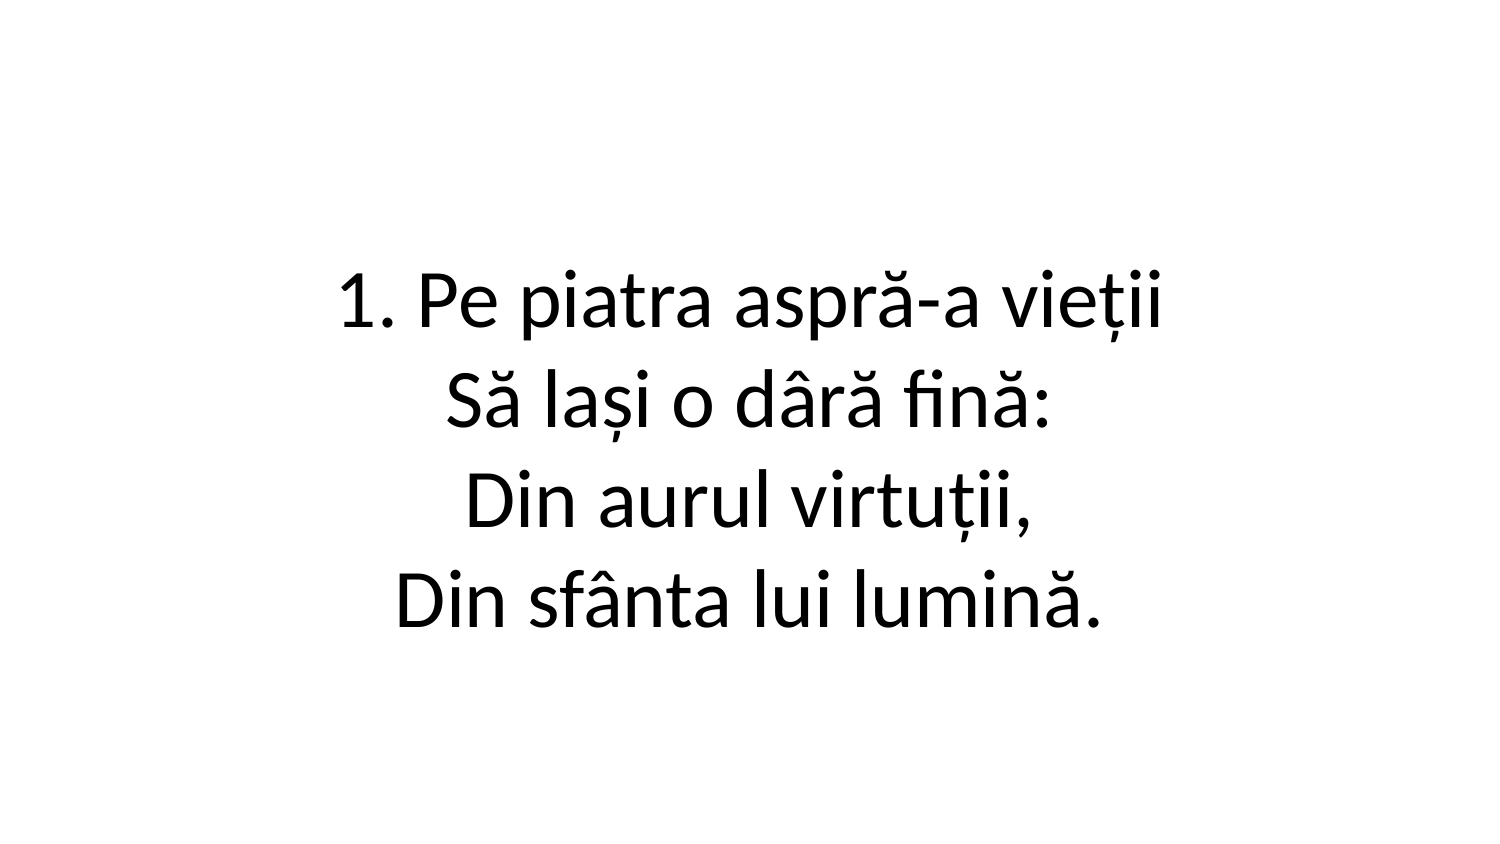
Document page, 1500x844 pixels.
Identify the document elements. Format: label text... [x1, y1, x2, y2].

text_box 1. Pe piatra aspră-a vieții Să lași o dâră fină: Din aurul virtuții, Din sfânta lui lumină. [319, 192, 1181, 652]
